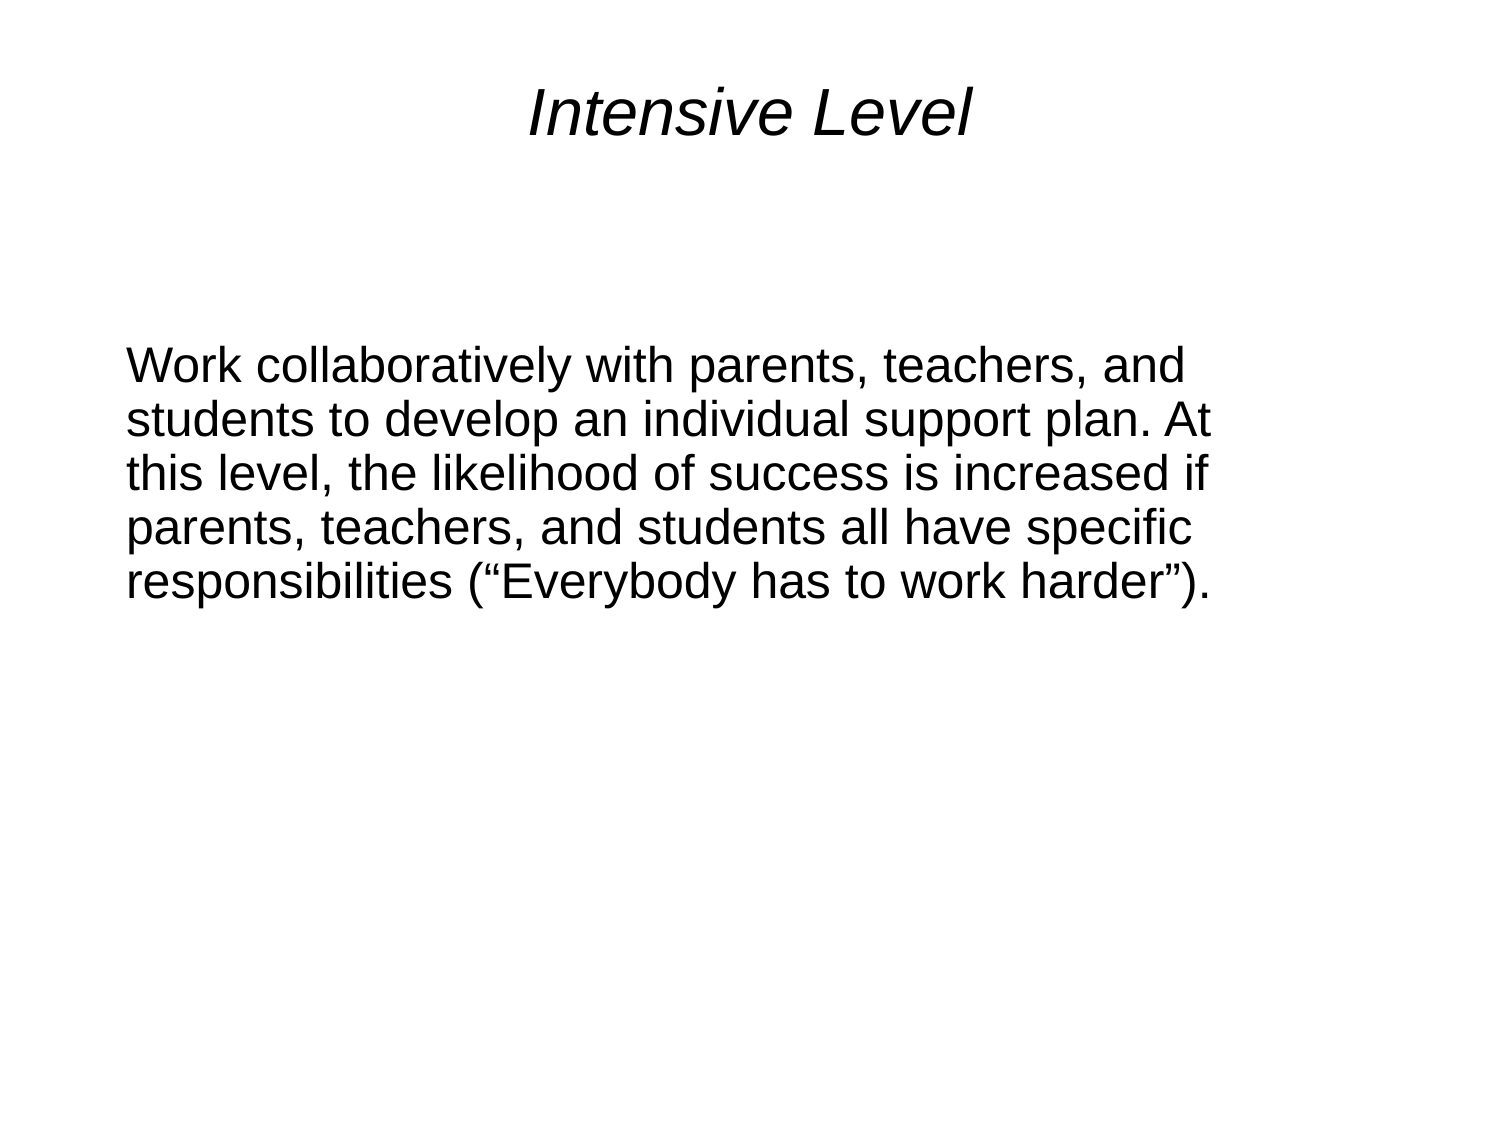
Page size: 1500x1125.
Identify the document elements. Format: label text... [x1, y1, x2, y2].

title Intensive Level [75, 45, 1425, 233]
list Work collaboratively with parents, teachers, and students to develop an individual support plan. At this level, the likelihood of success is increased if parents, teachers, and students all have specific responsibilities (“Everybody has to work harder”). [54, 332, 1233, 903]
